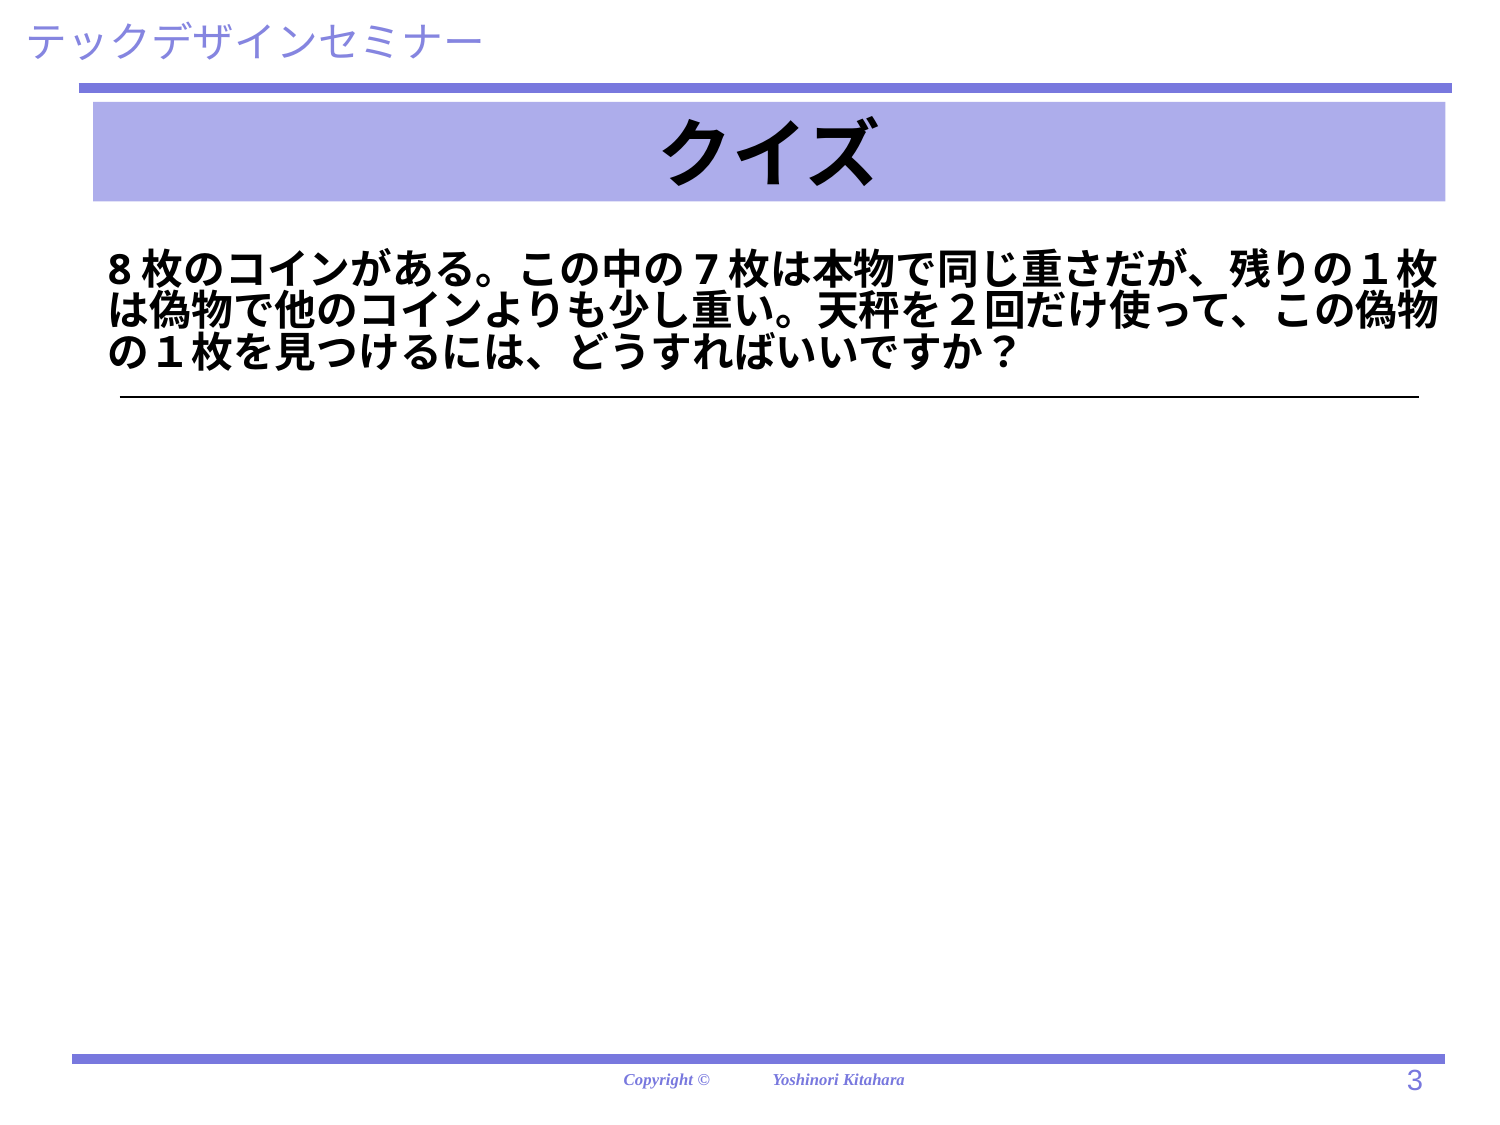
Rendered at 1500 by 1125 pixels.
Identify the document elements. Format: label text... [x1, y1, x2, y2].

text_box 8枚のコインがある。この中の7枚は本物で同じ重さだが、残りの１枚は偽物で他のコインよりも少し重い。天秤を２回だけ使って、この偽物の１枚を見つけるには、どうすればいいですか？ [93, 243, 1463, 384]
text_box クイズ [91, 100, 1448, 203]
